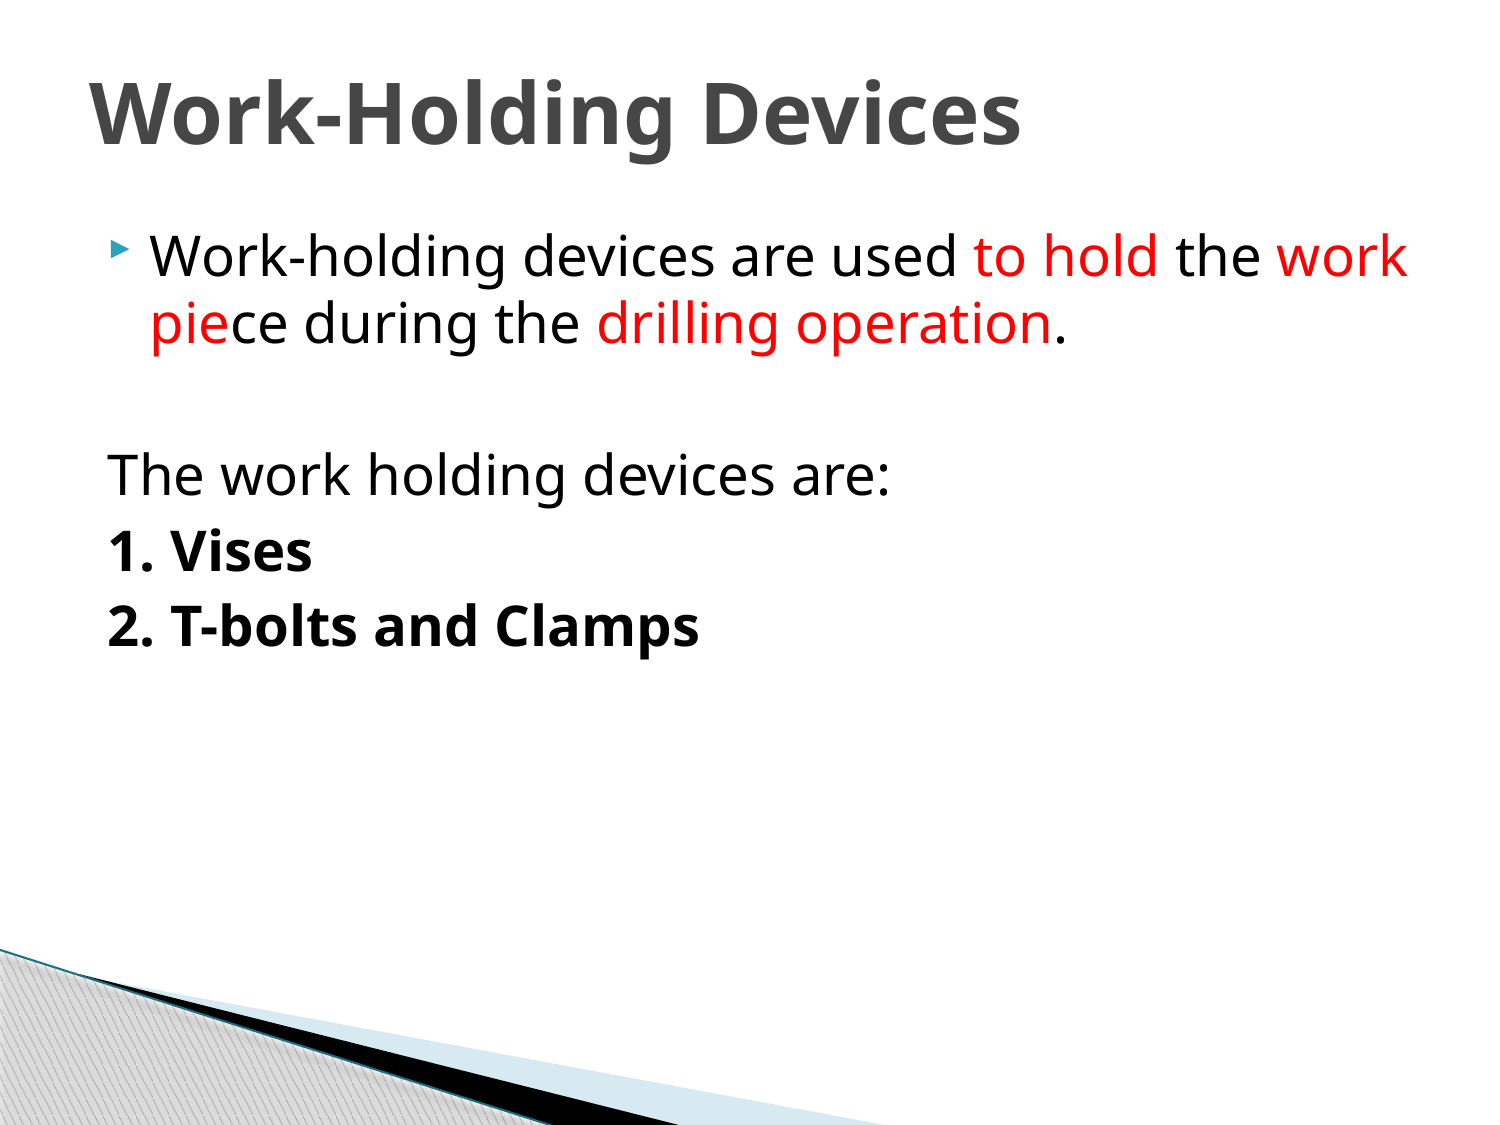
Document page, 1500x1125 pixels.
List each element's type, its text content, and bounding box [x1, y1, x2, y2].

title Work-Holding Devices [75, 45, 1425, 175]
list Work-holding devices are used to hold the work piece during the drilling operation. The work holding devices are: 1. Vises 2. T-bolts and Clamps [75, 212, 1425, 986]
